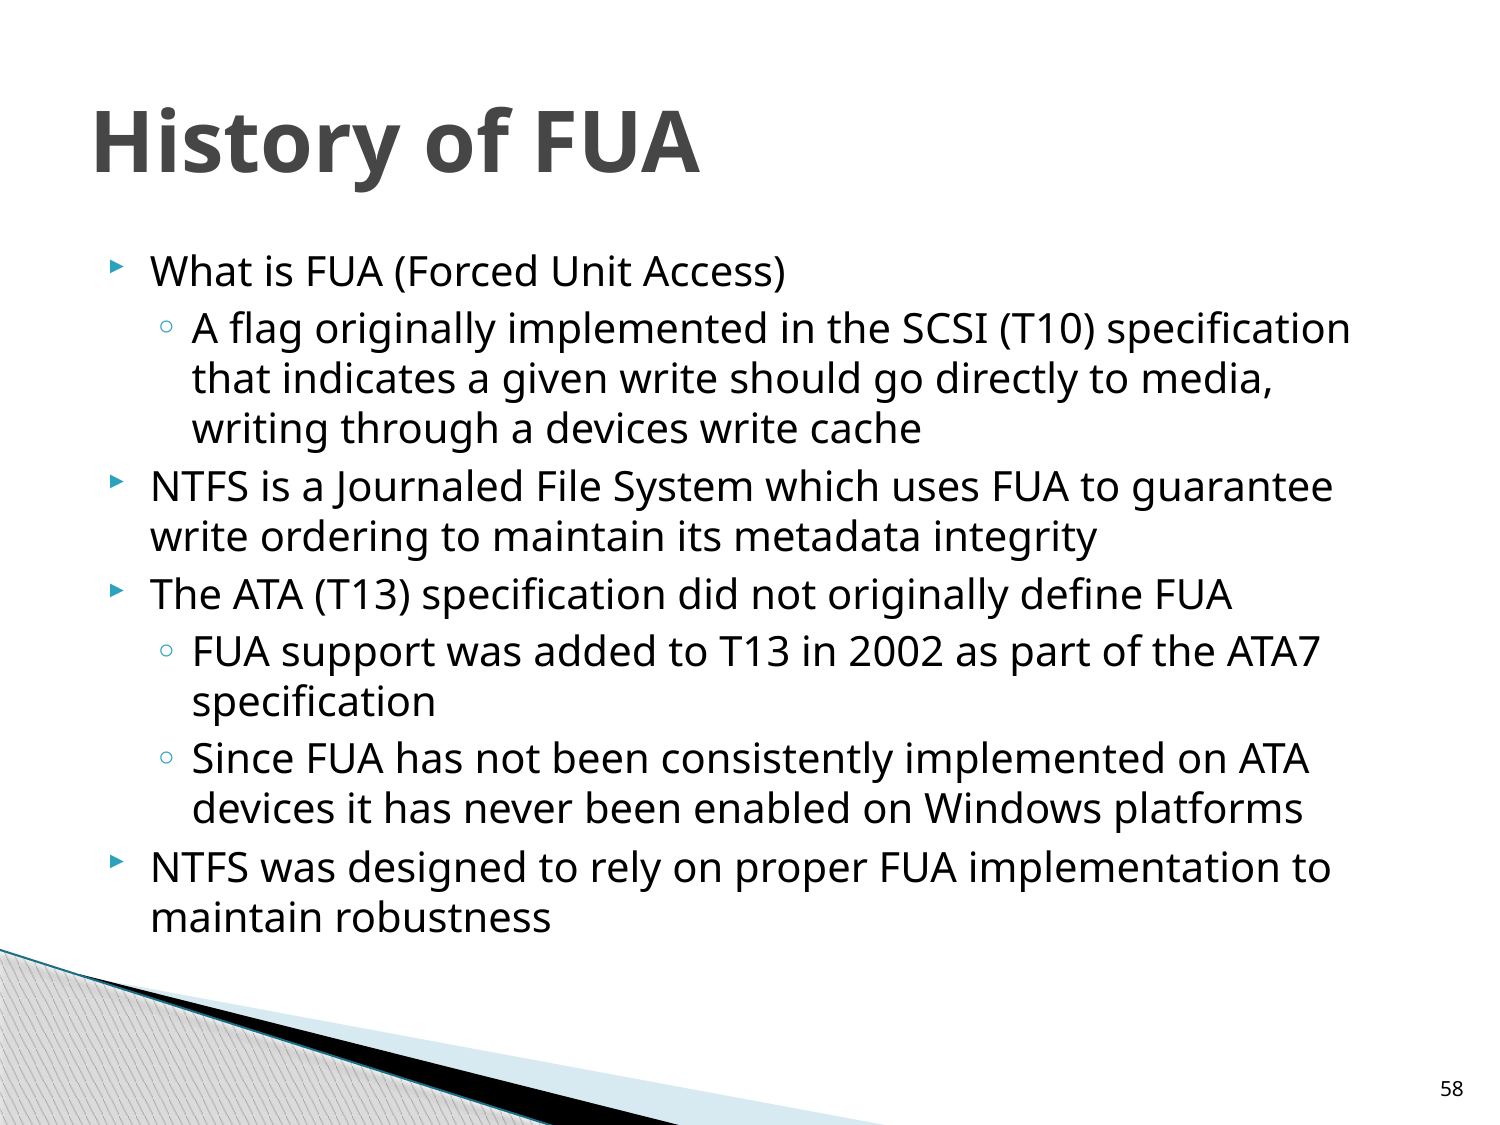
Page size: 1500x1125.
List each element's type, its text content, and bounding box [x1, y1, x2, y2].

list What is FUA (Forced Unit Access) A flag originally implemented in the SCSI (T10) specification that indicates a given write should go directly to media, writing through a devices write cache NTFS is a Journaled File System which uses FUA to guarantee write ordering to maintain its metadata integrity The ATA (T13) specification did not originally define FUA FUA support was added to T13 in 2002 as part of the ATA7 specification Since FUA has not been consistently implemented on ATA devices it has never been enabled on Windows platforms NTFS was designed to rely on proper FUA implementation to maintain robustness [75, 237, 1425, 1000]
title History of FUA [75, 45, 1425, 233]
slide_number 58 [1418, 1051, 1479, 1112]
